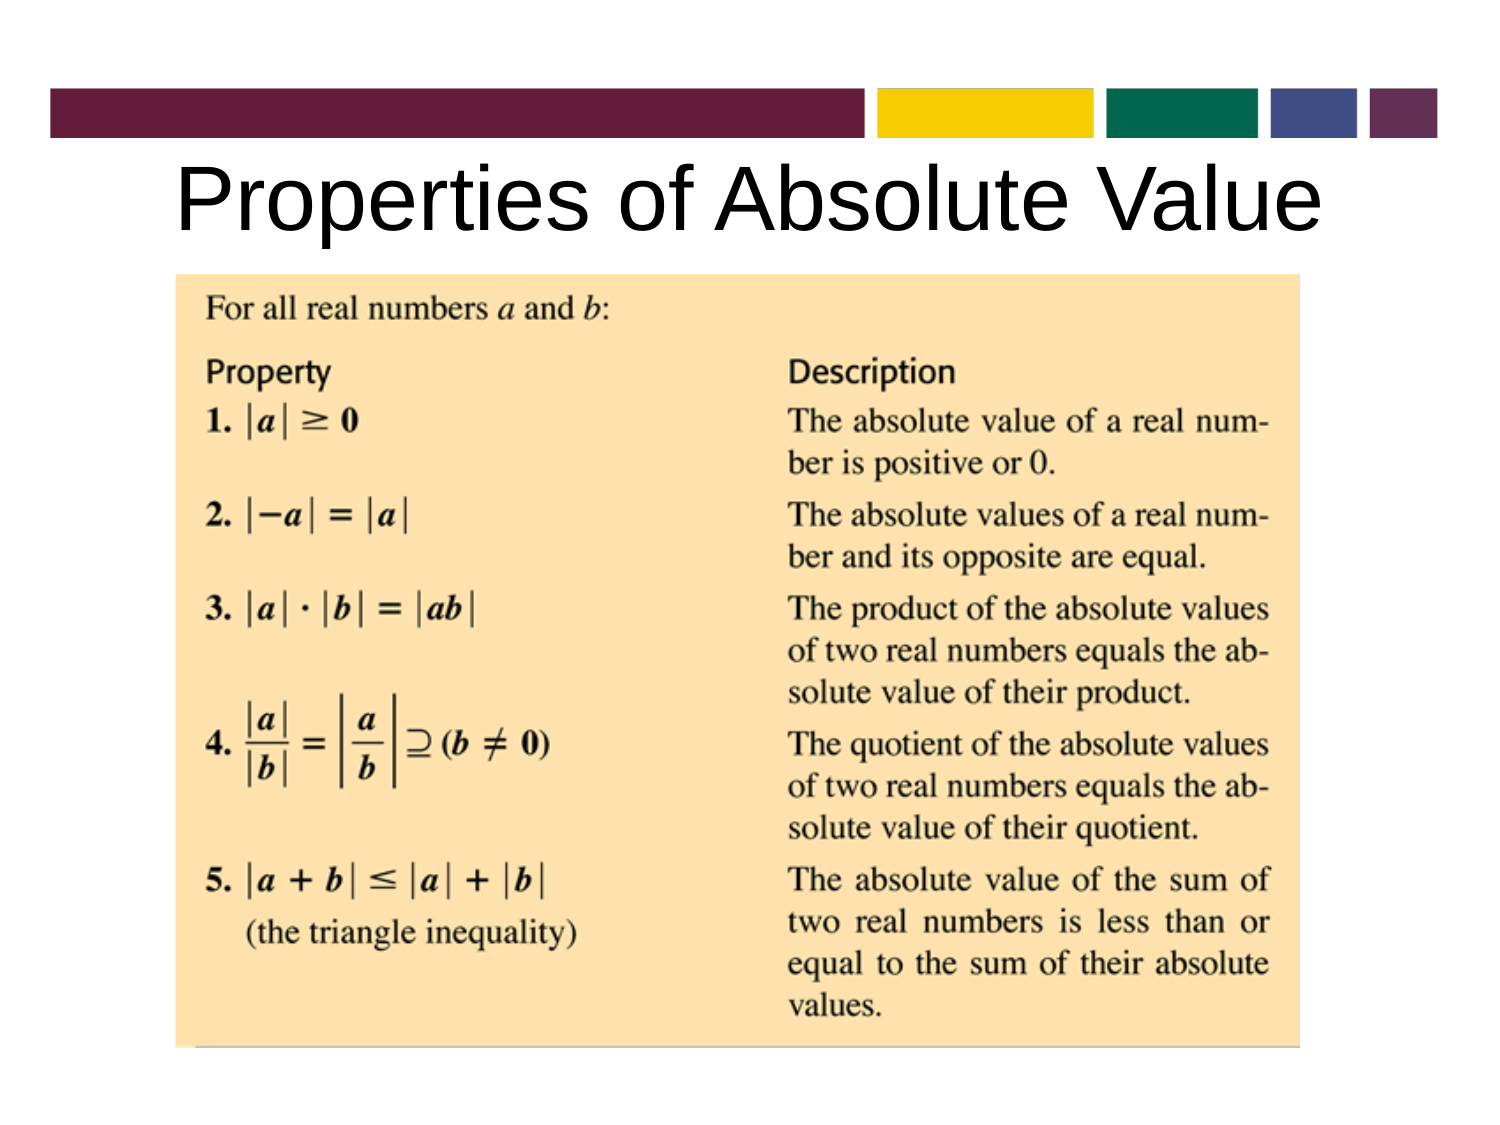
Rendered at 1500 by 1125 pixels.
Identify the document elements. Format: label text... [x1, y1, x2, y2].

picture [174, 274, 1301, 1048]
title Properties of Absolute Value [74, 146, 1426, 288]
picture [37, 72, 1438, 138]
